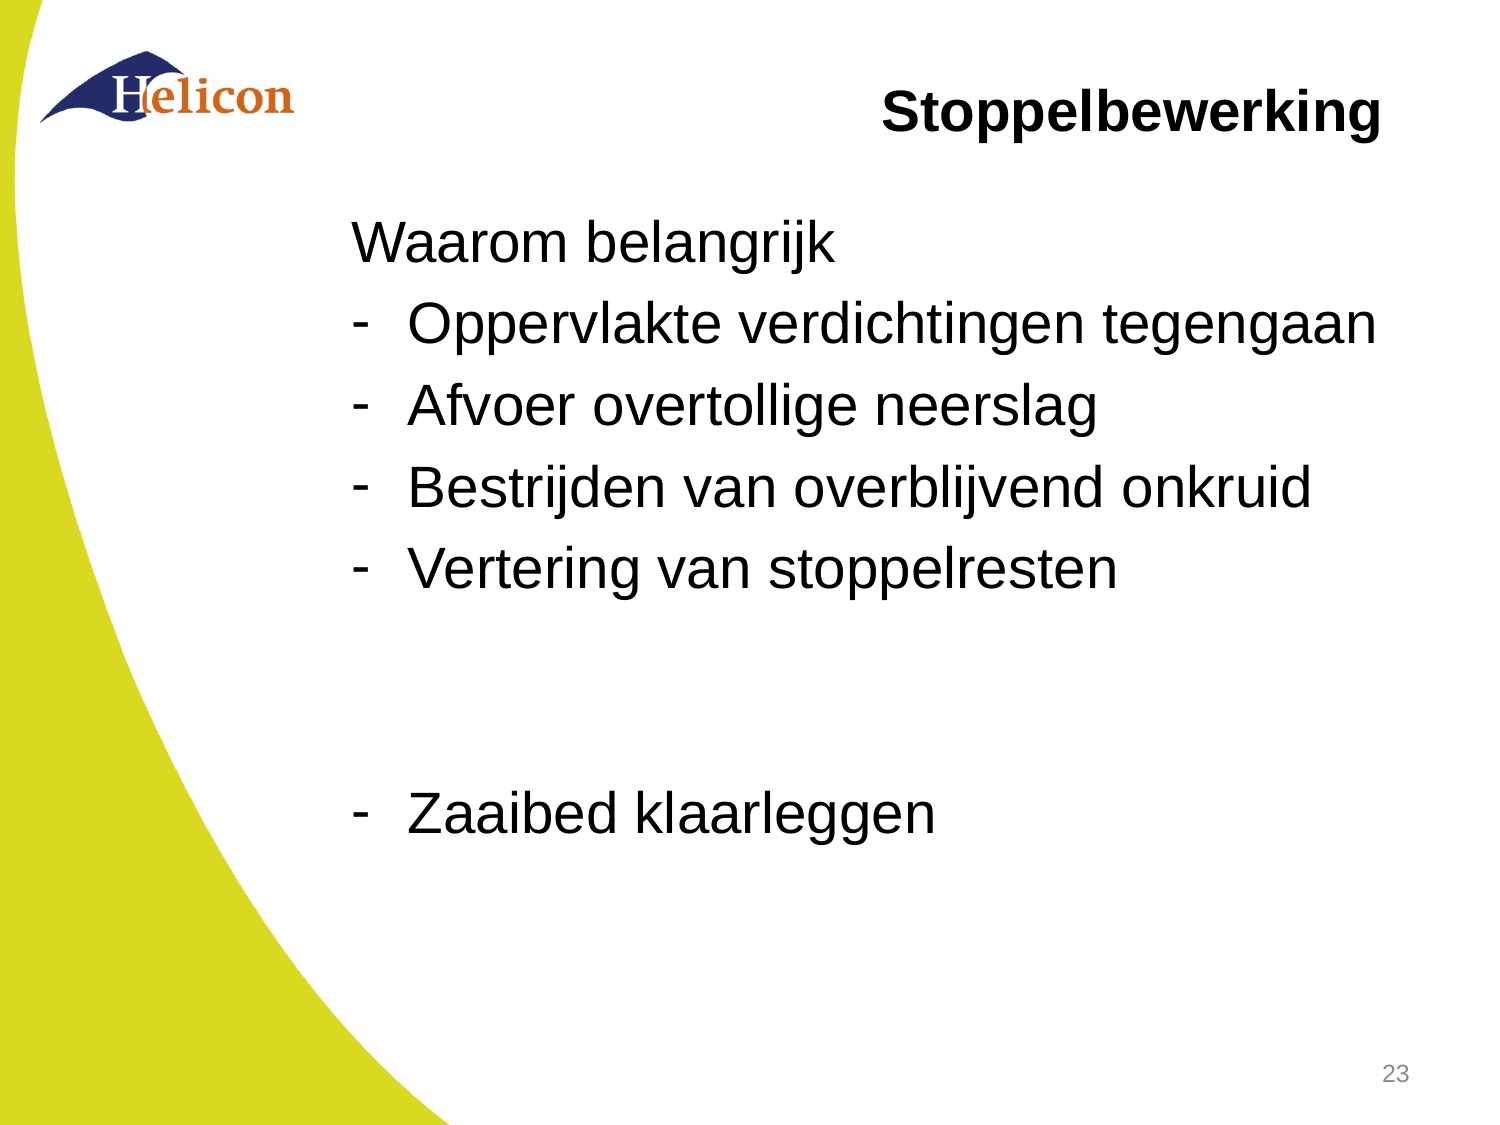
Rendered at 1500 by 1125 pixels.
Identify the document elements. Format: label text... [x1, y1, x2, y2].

picture [0, 0, 1500, 1125]
list Waarom belangrijk Oppervlakte verdichtingen tegengaan Afvoer overtollige neerslag Bestrijden van overblijvend onkruid Vertering van stoppelresten Zaaibed klaarleggen [336, 196, 1425, 1005]
title Stoppelbewerking [324, 54, 1415, 161]
slide_number 23 [1074, 1042, 1425, 1103]
